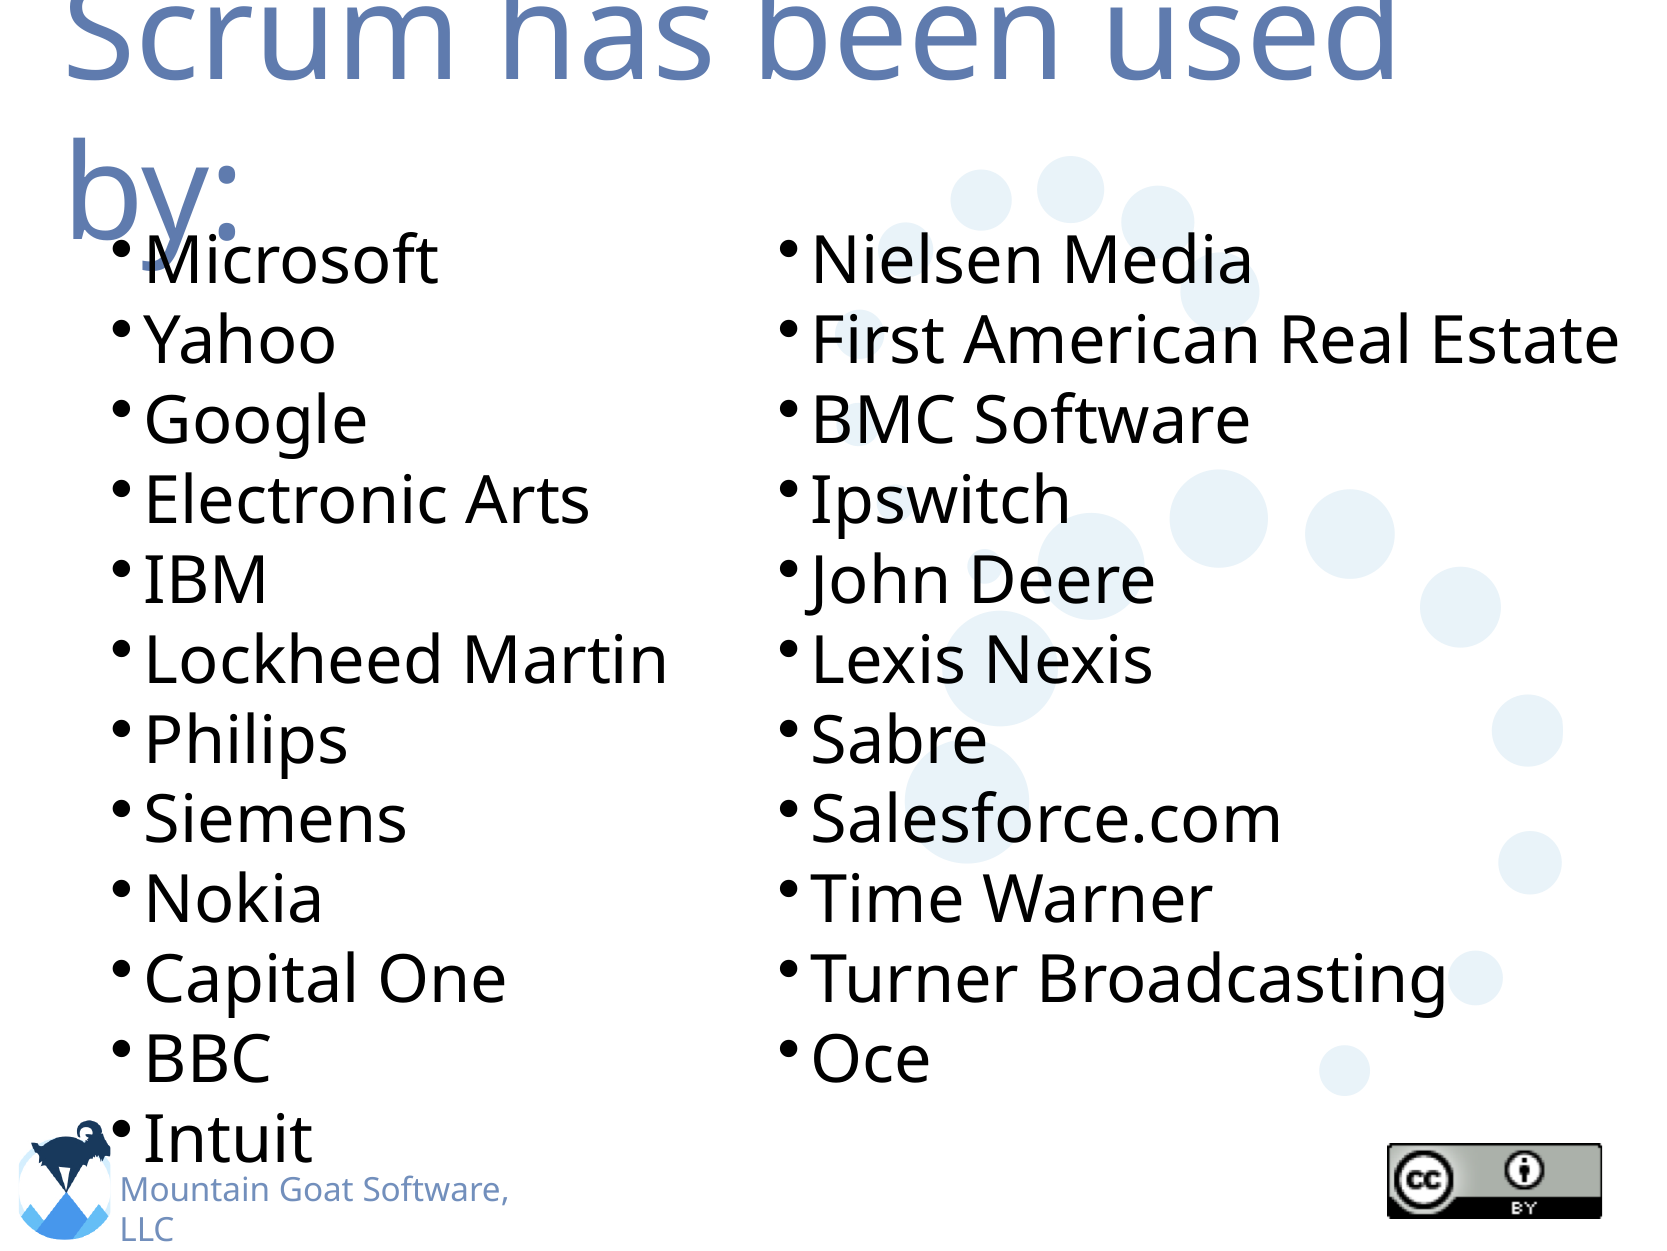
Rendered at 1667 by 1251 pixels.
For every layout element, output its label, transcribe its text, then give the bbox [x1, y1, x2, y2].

picture [18, 1120, 111, 1240]
title Scrum has been used by: [55, 18, 1609, 195]
picture [1387, 1143, 1603, 1219]
text_box Microsoft Yahoo Google Electronic Arts IBM Lockheed Martin Philips Siemens Nokia Capital One BBC Intuit [110, 216, 670, 1177]
text_box Nielsen Media First American Real Estate BMC Software Ipswitch John Deere Lexis Nexis Sabre Salesforce.com Time Warner Turner Broadcasting Oce [777, 216, 1623, 1097]
